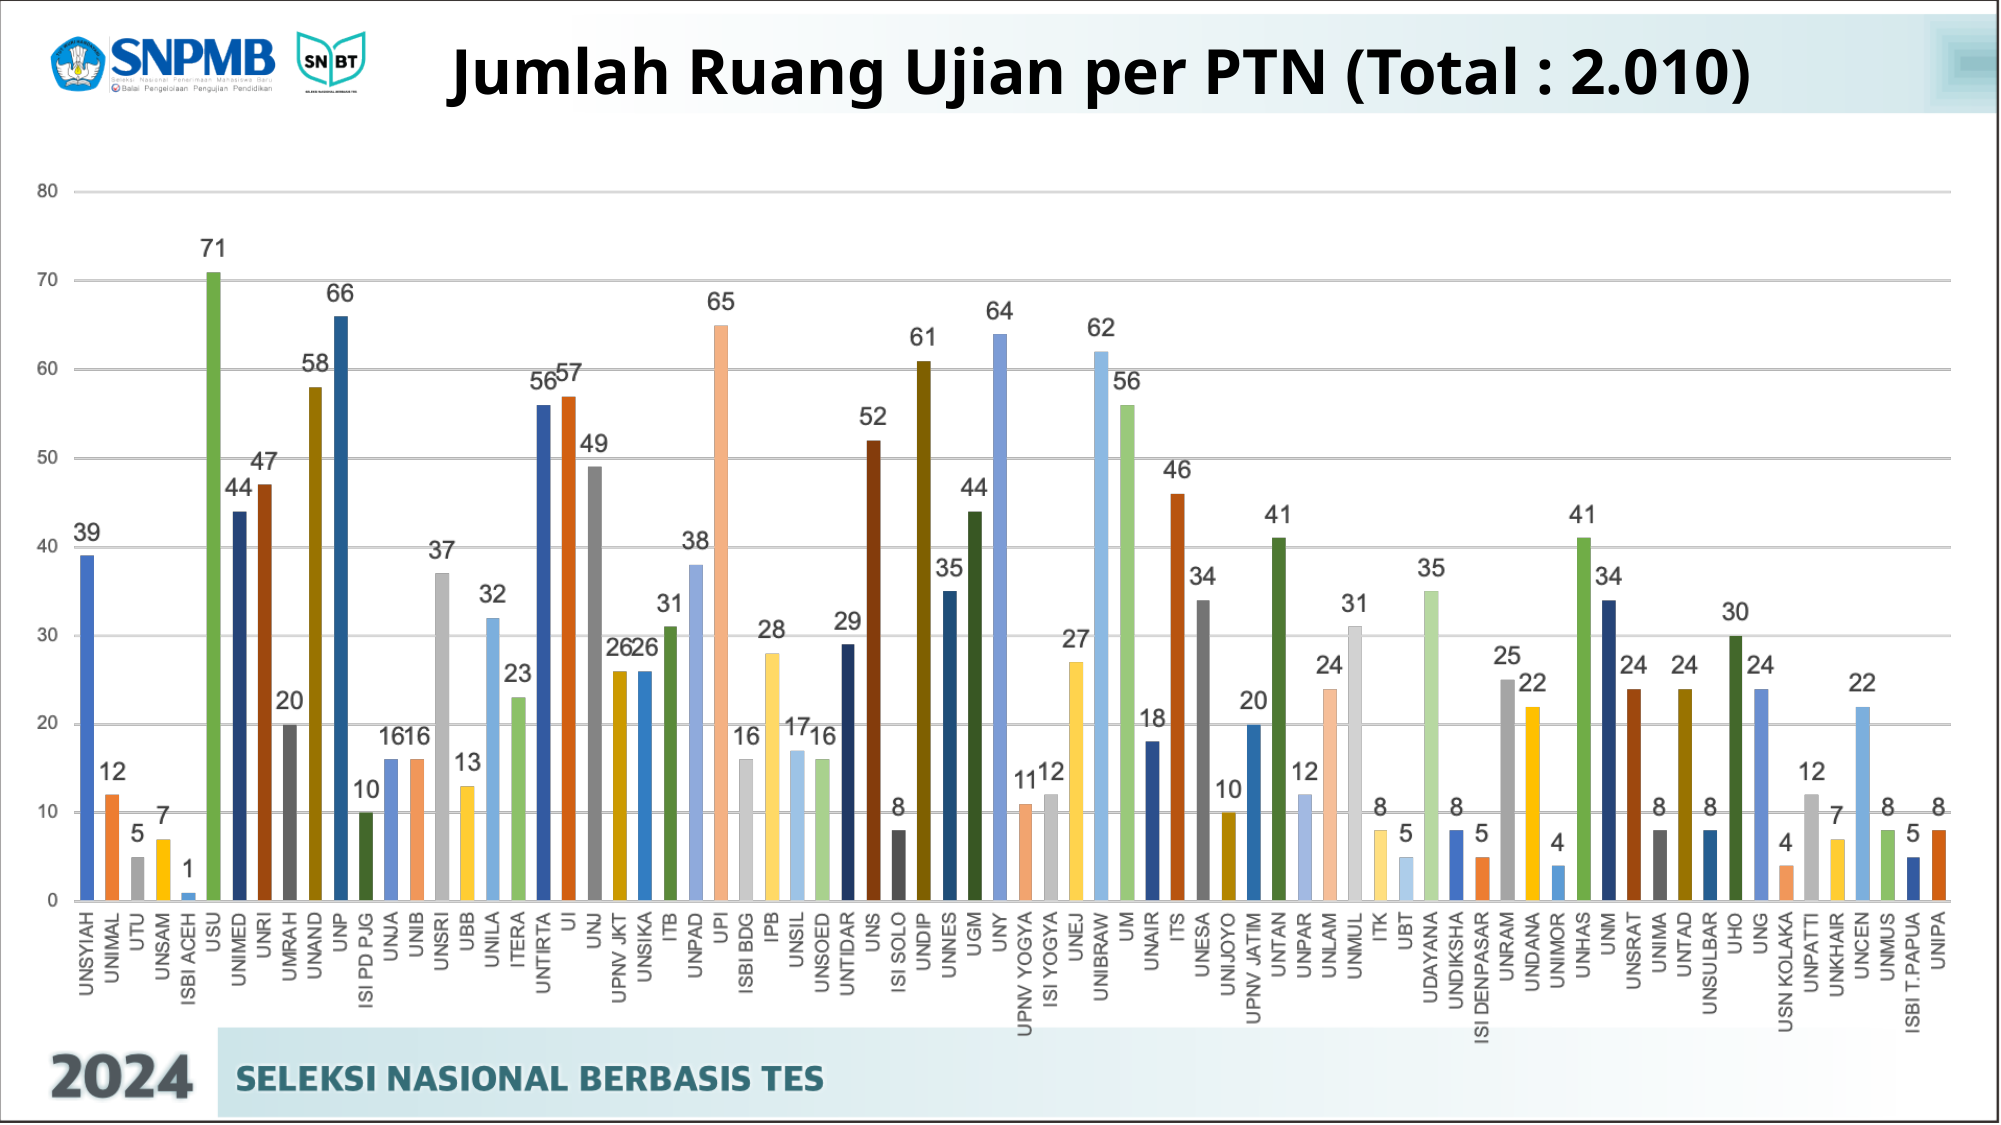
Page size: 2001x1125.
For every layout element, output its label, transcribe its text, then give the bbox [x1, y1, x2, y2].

title Jumlah Ruang Ujian per PTN (Total : 2.010) [436, 0, 1994, 144]
picture [0, 0, 2000, 1123]
